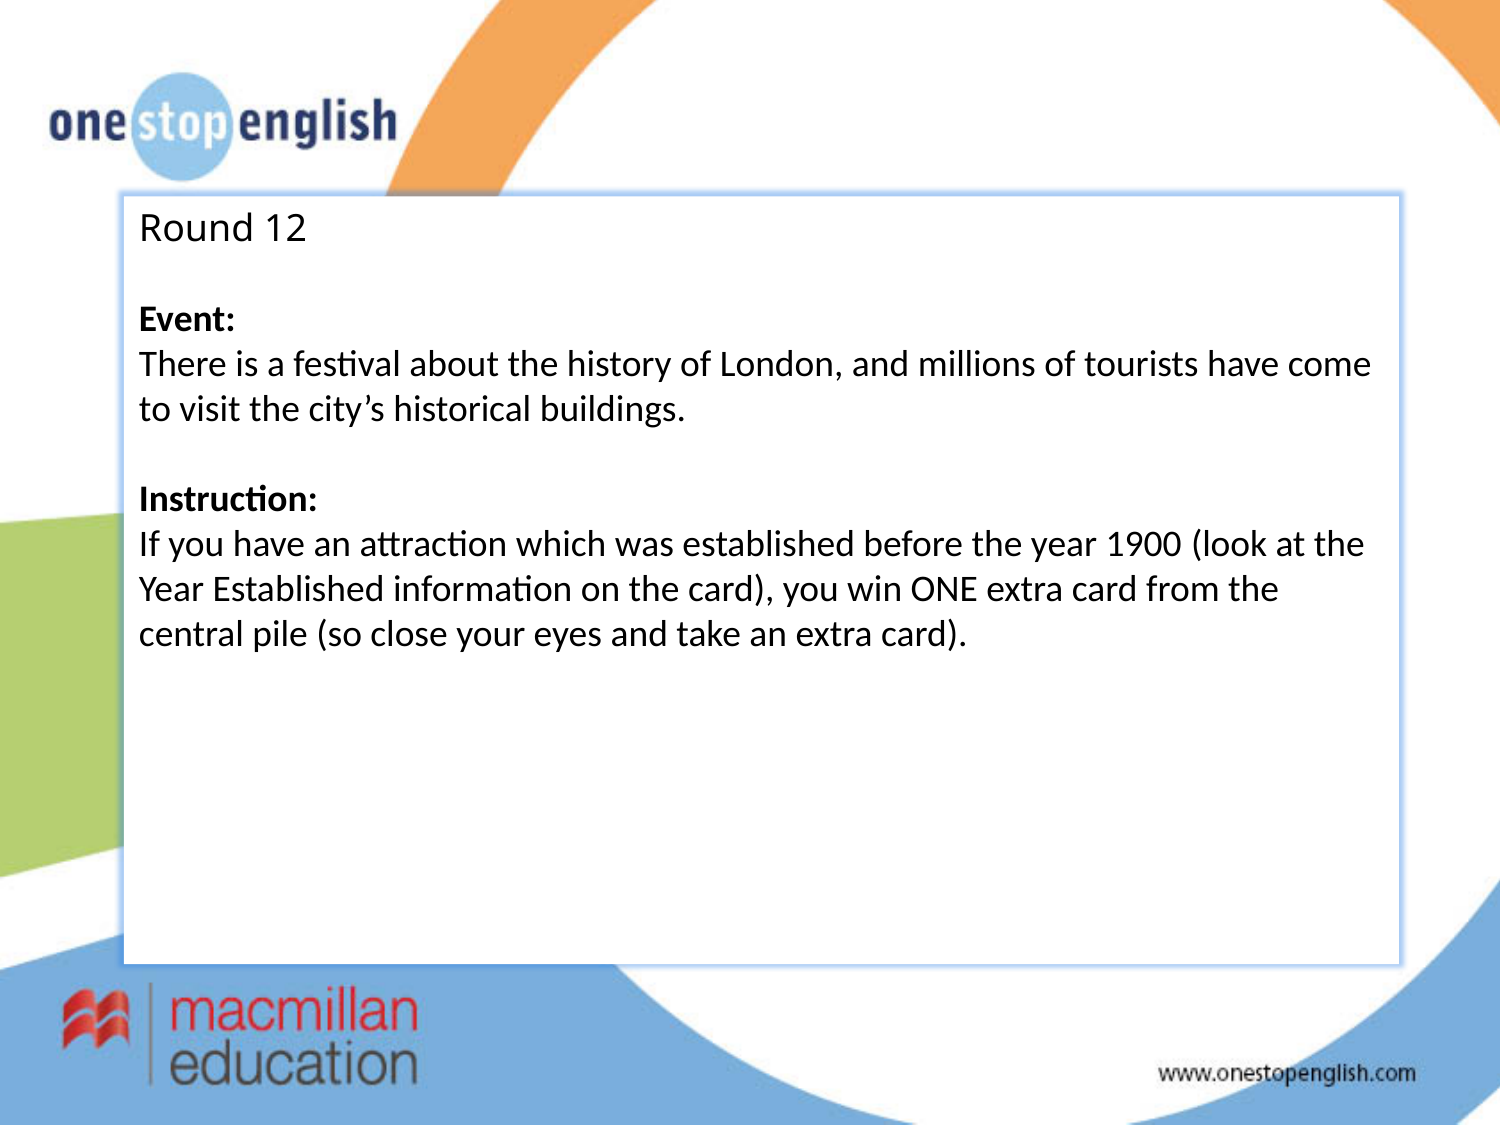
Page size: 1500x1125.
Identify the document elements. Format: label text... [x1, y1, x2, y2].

picture [0, 0, 1500, 1125]
text_box Round 12 Event: There is a festival about the history of London, and millions of tourists have come to visit the city’s historical buildings. Instruction: If you have an attraction which was established before the year 1900 (look at the Year Established information on the card), you win ONE extra card from the central pile (so close your eyes and take an extra card). [123, 196, 1399, 965]
